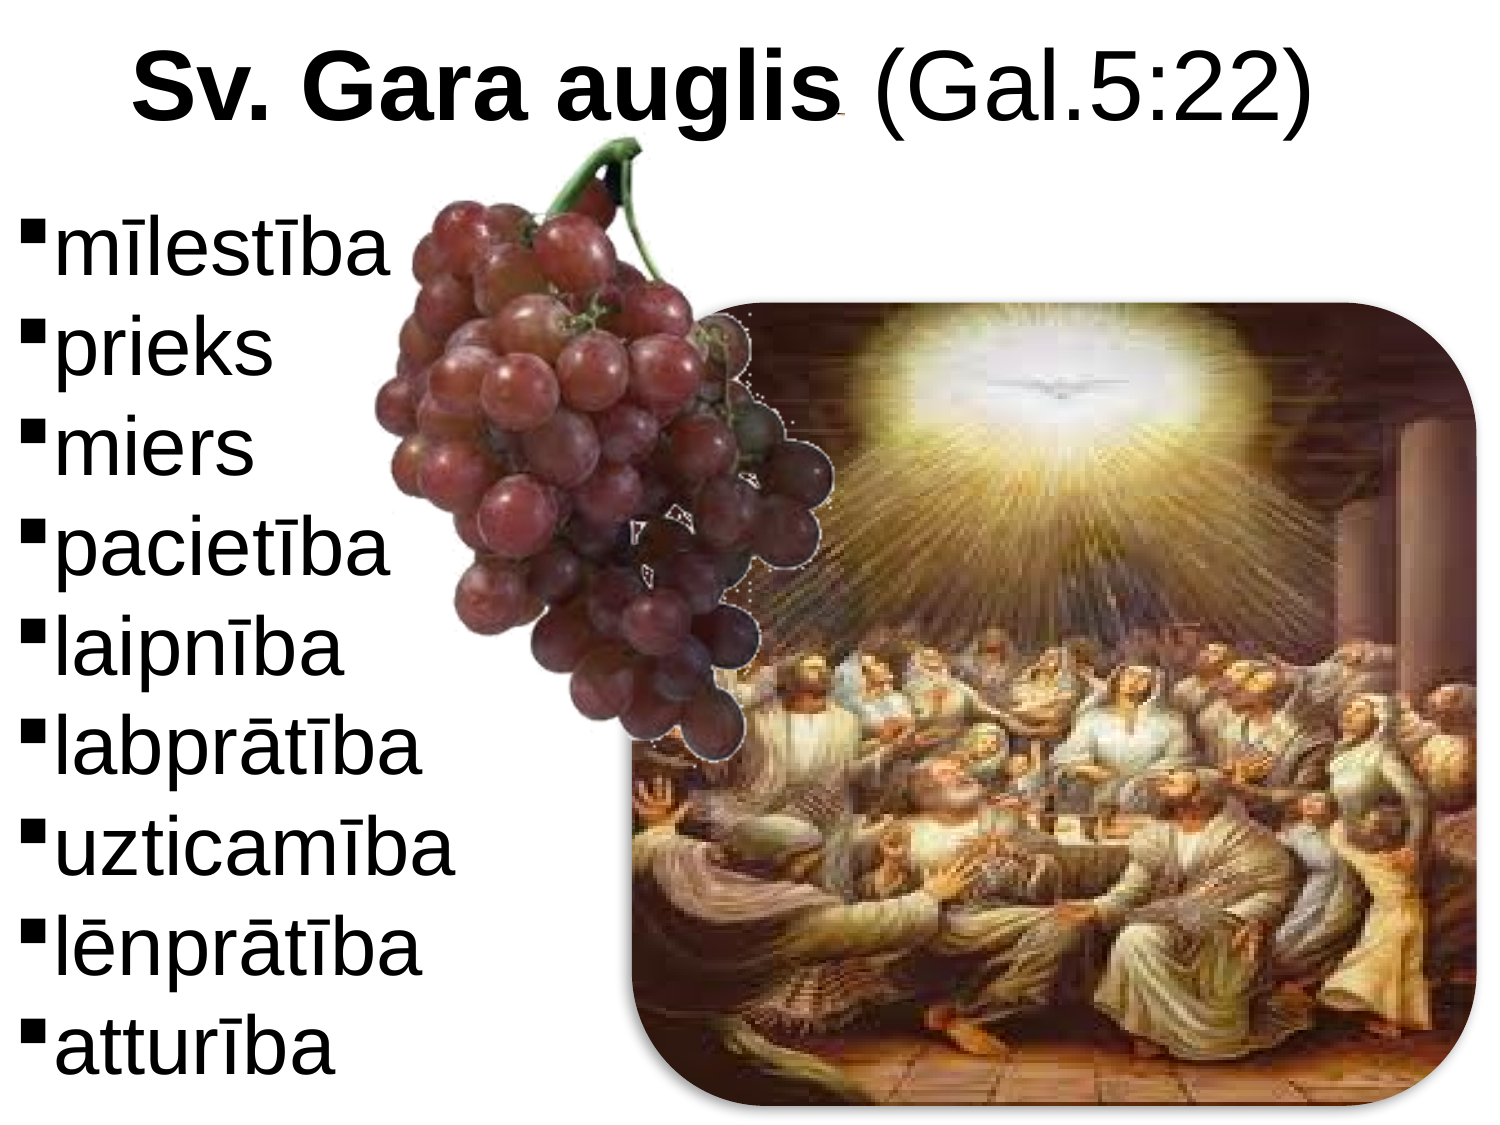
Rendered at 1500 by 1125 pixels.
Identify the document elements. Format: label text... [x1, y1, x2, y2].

text_box mīlestība prieks miers pacietība laipnība labprātība uzticamība lēnprātība atturība [0, 184, 626, 1100]
title Sv. Gara auglis (Gal.5:22) [0, 35, 1500, 126]
picture [359, 113, 1477, 1107]
